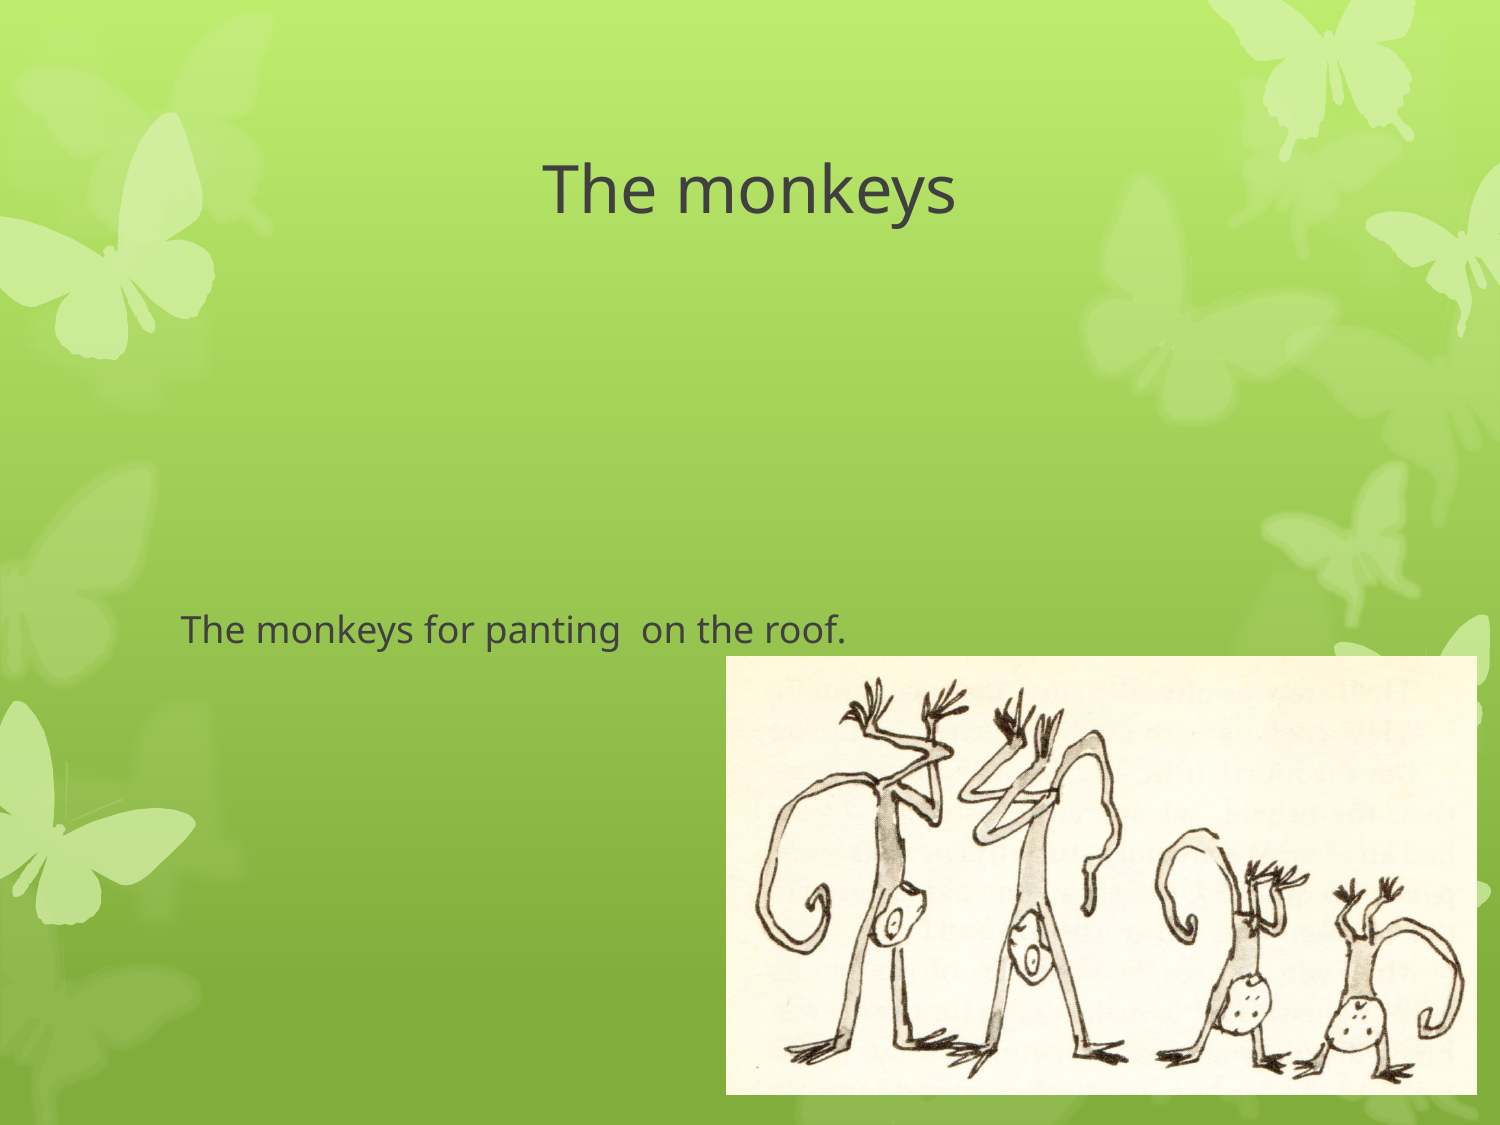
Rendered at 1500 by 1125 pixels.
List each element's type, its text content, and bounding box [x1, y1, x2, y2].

title The monkeys [165, 110, 1335, 263]
picture [725, 656, 1477, 1096]
list The monkeys for panting on the roof. [165, 296, 1335, 962]
